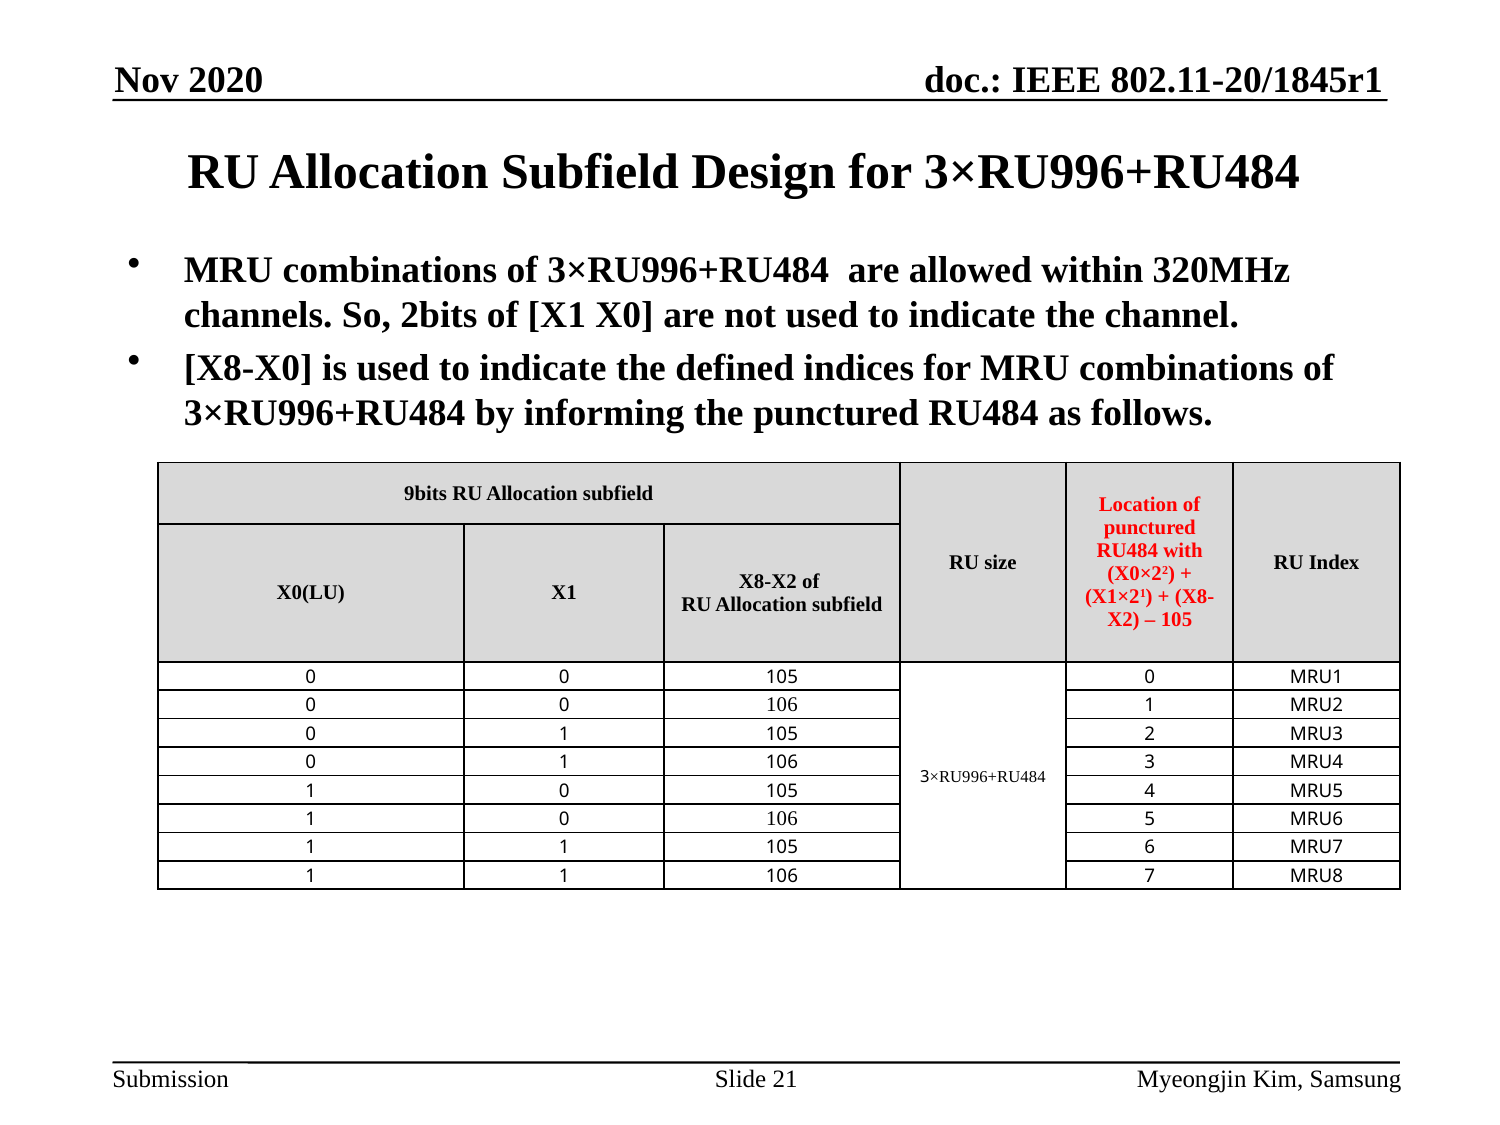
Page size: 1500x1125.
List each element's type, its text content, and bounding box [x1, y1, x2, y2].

table_cell 106 [665, 862, 899, 888]
table_cell MRU6 [1234, 805, 1399, 832]
table_cell MRU1 [1234, 663, 1399, 689]
table_cell 105 [665, 776, 899, 803]
table_cell 7 [1067, 862, 1232, 888]
table_cell X1 [465, 525, 663, 661]
table_cell 0 [159, 748, 463, 775]
table_header 9bits RU Allocation subfield [159, 463, 899, 523]
table_cell 3 [1067, 748, 1232, 775]
table_cell 0 [159, 691, 463, 718]
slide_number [114, 54, 309, 101]
table_cell MRU7 [1234, 833, 1399, 860]
table_cell 5 [1067, 805, 1232, 832]
table_cell 1 [159, 805, 463, 832]
table_header RU size [901, 463, 1065, 661]
footer Myeongjin Kim, Samsung [1130, 1061, 1402, 1093]
title RU Allocation Subfield Design for 3×RU996+RU484 [112, 112, 1388, 226]
table_cell 0 [465, 776, 663, 803]
table_cell 1 [465, 833, 663, 860]
table_cell 1 [1067, 691, 1232, 718]
slide_number Slide 21 [712, 1061, 800, 1093]
table_header Location of punctured RU484 with (X0×22) + (X1×21) + (X8-X2) – 105 [1067, 463, 1232, 661]
table_cell MRU5 [1234, 776, 1399, 803]
table_cell MRU4 [1234, 748, 1399, 775]
table_cell 1 [159, 776, 463, 803]
table_cell 1 [465, 719, 663, 746]
table_cell 2 [1067, 719, 1232, 746]
table_cell 105 [665, 719, 899, 746]
table_cell 3×RU996+RU484 [901, 663, 1065, 888]
text_box MRU combinations of 3×RU996+RU484 are allowed within 320MHz channels. So, 2bits of [X1 X0] are not used to indicate the channel. [X8-X0] is used to indicate the defined indices for MRU combinations of 3×RU996+RU484 by informing the punctured RU484 as follows. [112, 237, 1388, 1000]
table_cell 106 [665, 805, 899, 832]
table_cell 0 [1067, 663, 1232, 689]
table_cell 1 [465, 748, 663, 775]
table_cell 0 [159, 663, 463, 689]
table_cell X8-X2 of RU Allocation subfield [665, 525, 899, 661]
table_cell X0(LU) [159, 525, 463, 661]
table_cell MRU3 [1234, 719, 1399, 746]
table_header RU Index [1234, 463, 1399, 661]
table_cell 0 [465, 691, 663, 718]
table_cell 6 [1067, 833, 1232, 860]
table_cell 106 [665, 748, 899, 775]
table_cell 106 [665, 691, 899, 718]
table_cell MRU8 [1234, 862, 1399, 888]
table_cell 1 [159, 862, 463, 888]
table_cell MRU2 [1234, 691, 1399, 718]
table_cell 4 [1067, 776, 1232, 803]
table_cell 0 [465, 805, 663, 832]
table_cell 105 [665, 663, 899, 689]
table_cell 1 [465, 862, 663, 888]
table_cell 1 [159, 833, 463, 860]
table_cell 105 [665, 833, 899, 860]
table_cell 0 [465, 663, 663, 689]
table_cell 0 [159, 719, 463, 746]
